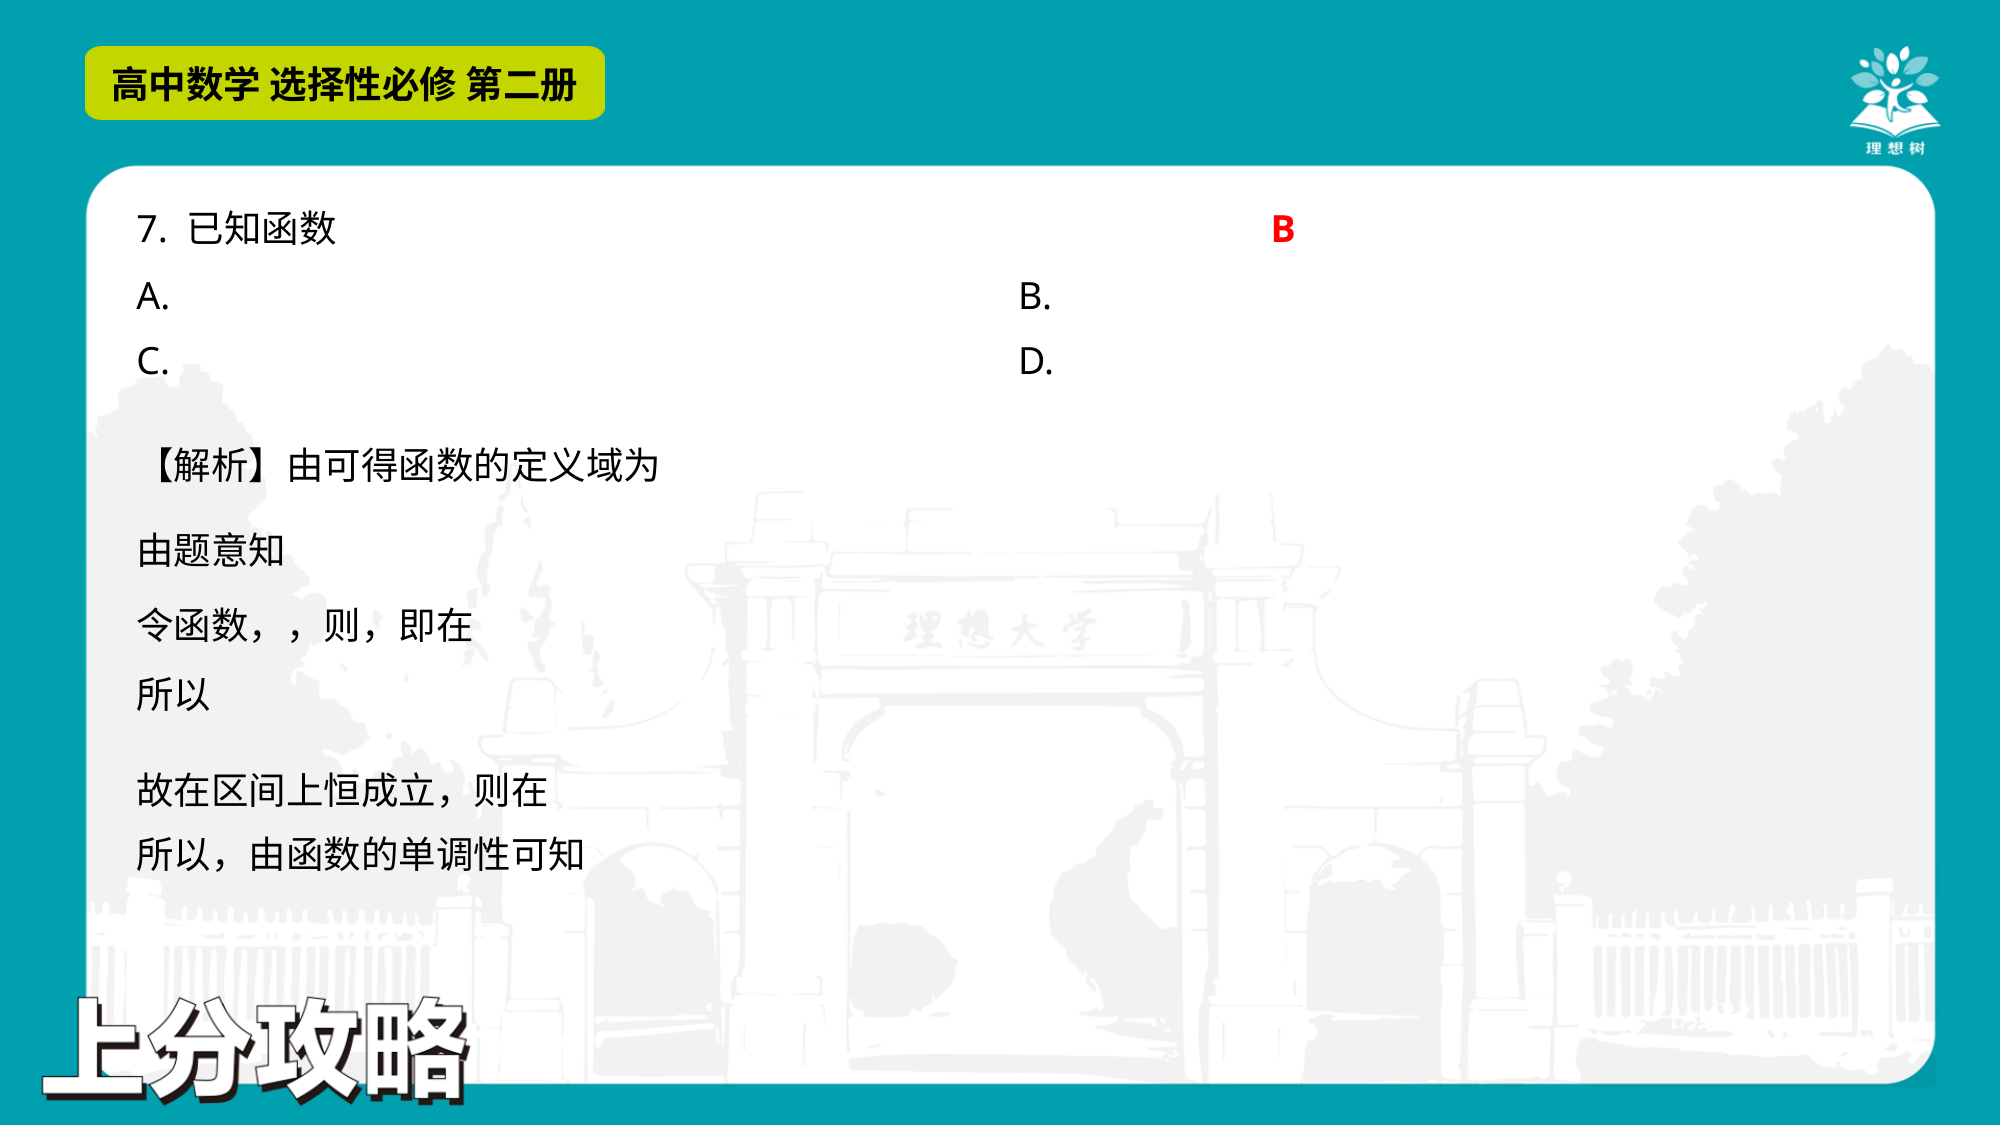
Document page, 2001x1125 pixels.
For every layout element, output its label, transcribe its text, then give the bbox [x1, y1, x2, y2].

text_box B [1256, 176, 1311, 242]
picture [0, 0, 2000, 1125]
